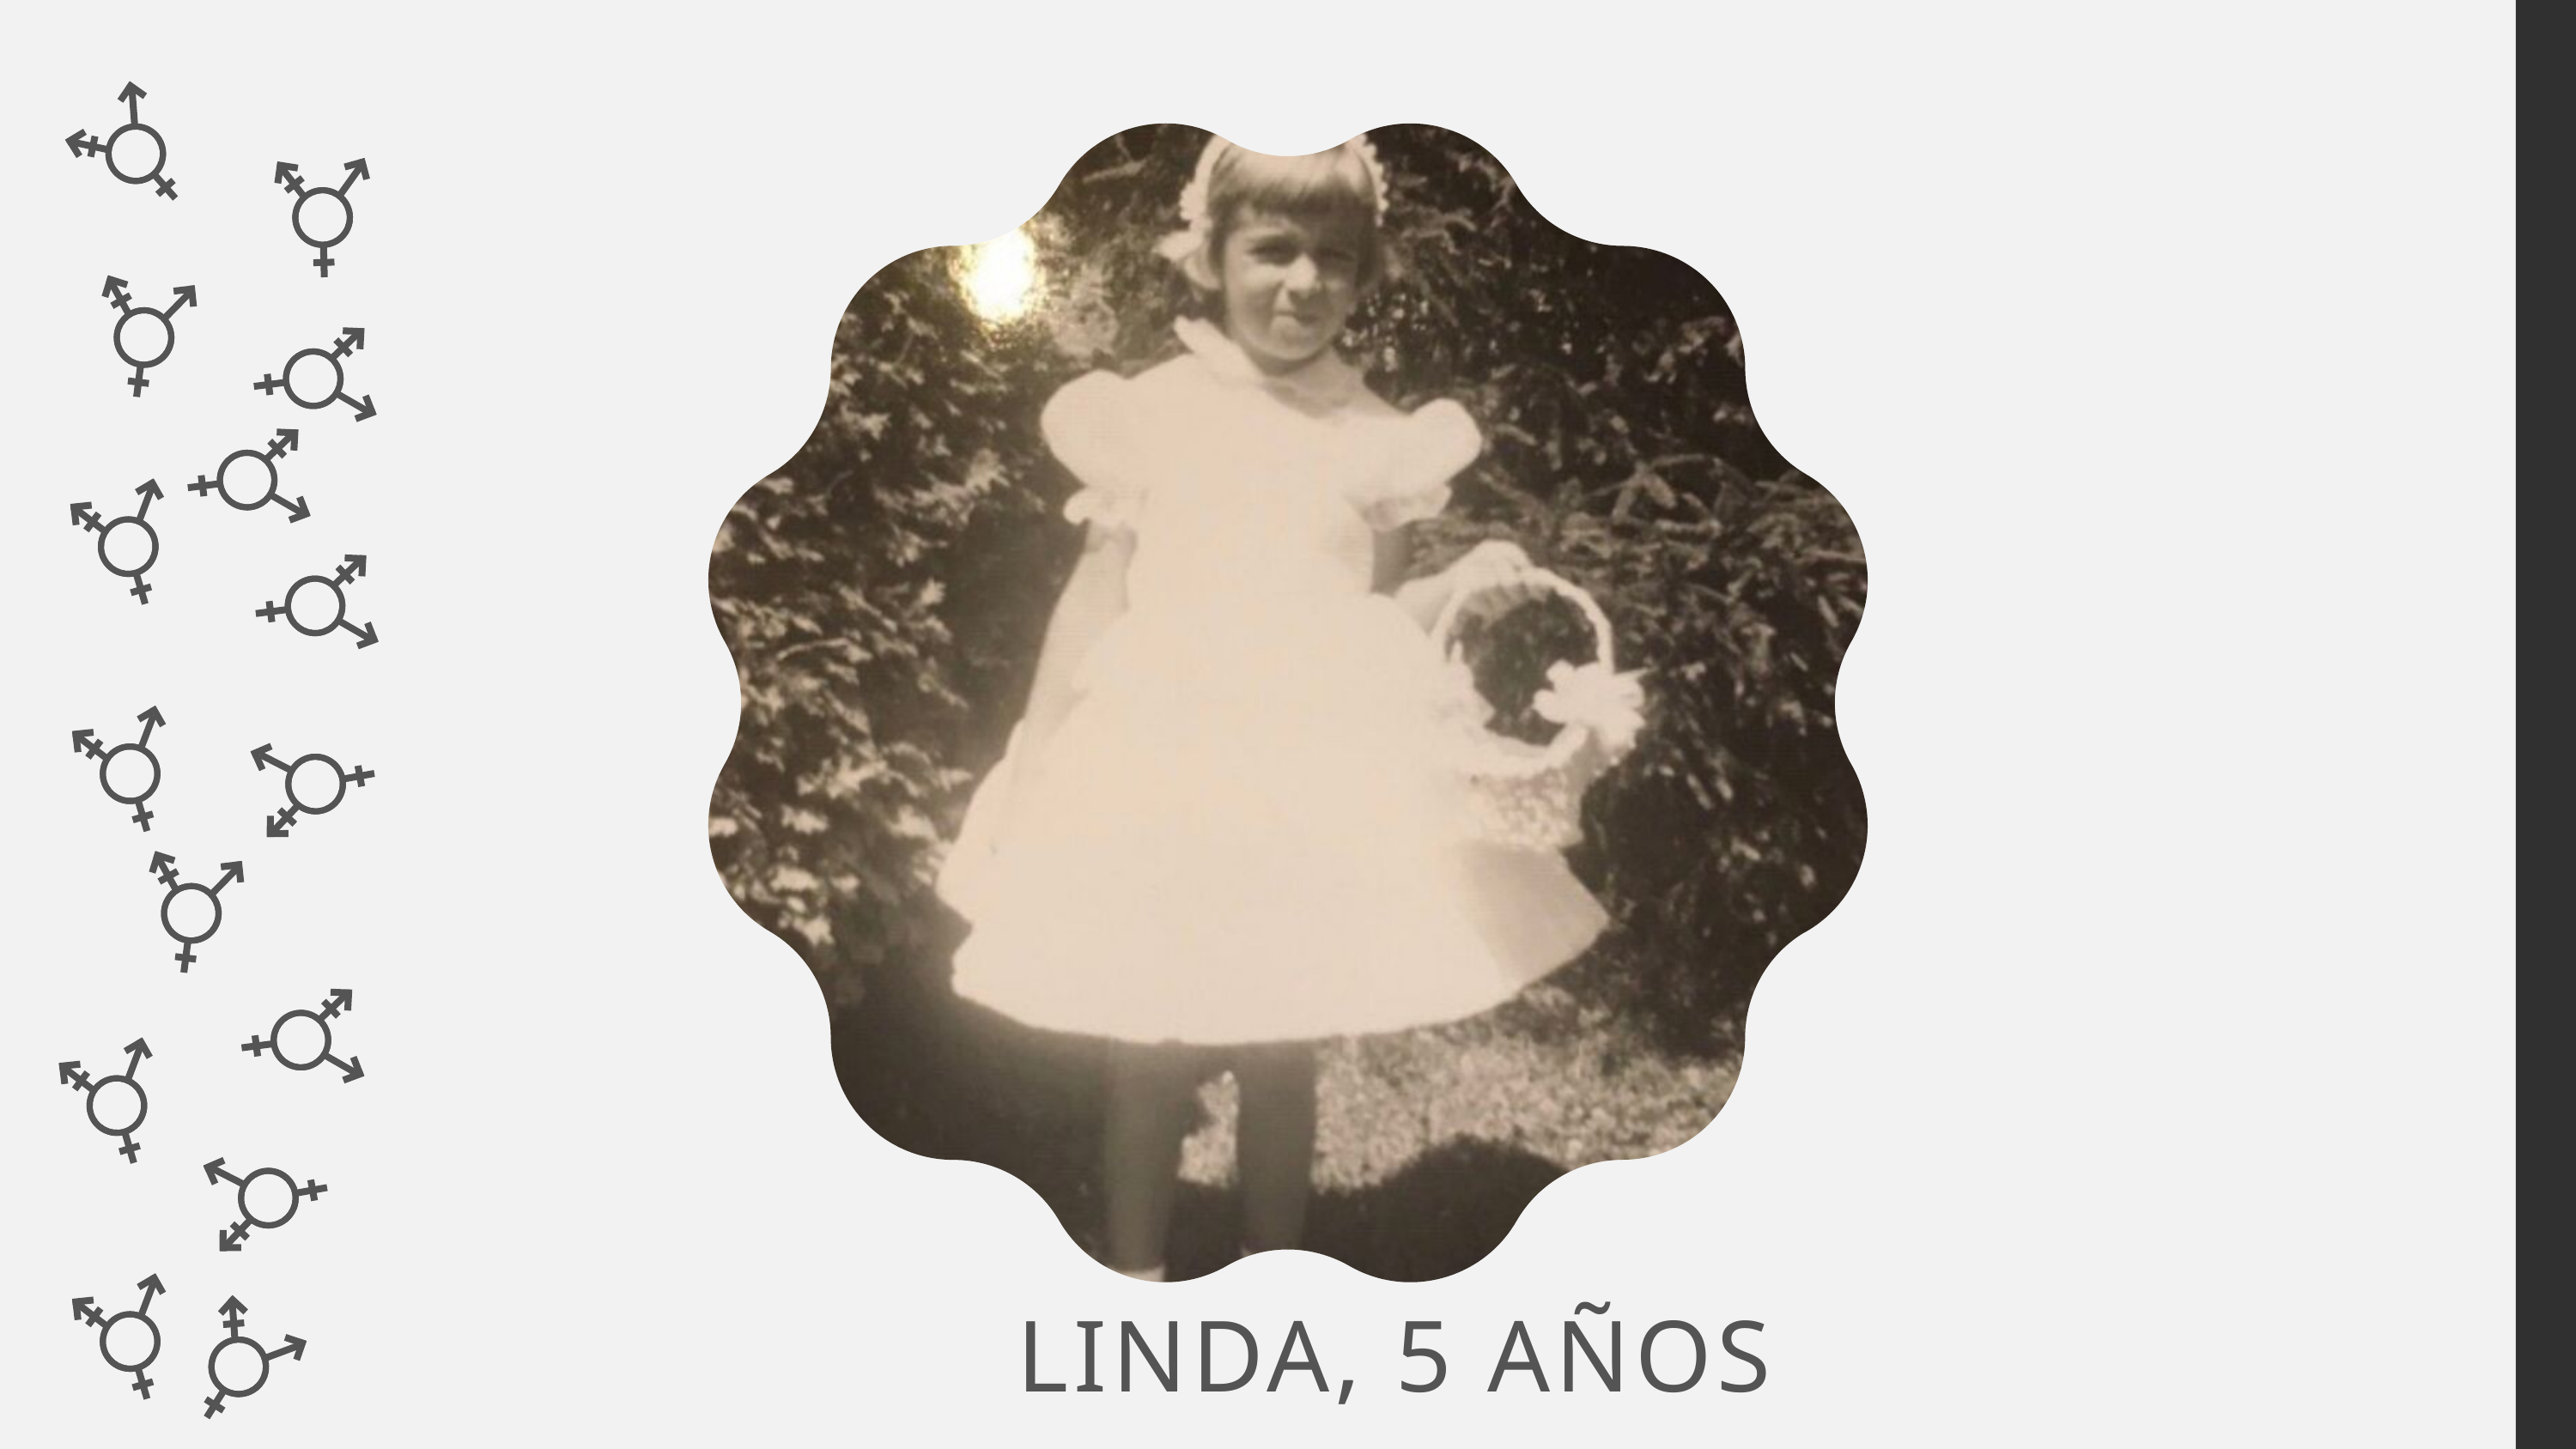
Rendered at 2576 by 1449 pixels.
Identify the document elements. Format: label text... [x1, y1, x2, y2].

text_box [195, 401, 340, 550]
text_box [261, 300, 406, 449]
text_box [263, 527, 408, 676]
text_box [176, 1274, 320, 1423]
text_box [249, 961, 393, 1111]
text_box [708, 123, 1868, 1282]
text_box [176, 1129, 320, 1274]
text_box LINDA, 5 AÑOS [1017, 1282, 1793, 1412]
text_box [48, 452, 193, 602]
text_box [2515, 0, 2576, 1449]
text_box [48, 64, 193, 214]
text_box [248, 122, 392, 271]
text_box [50, 680, 195, 829]
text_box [72, 242, 217, 391]
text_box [50, 1247, 176, 1397]
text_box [223, 714, 368, 864]
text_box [37, 1011, 182, 1161]
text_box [119, 818, 264, 967]
